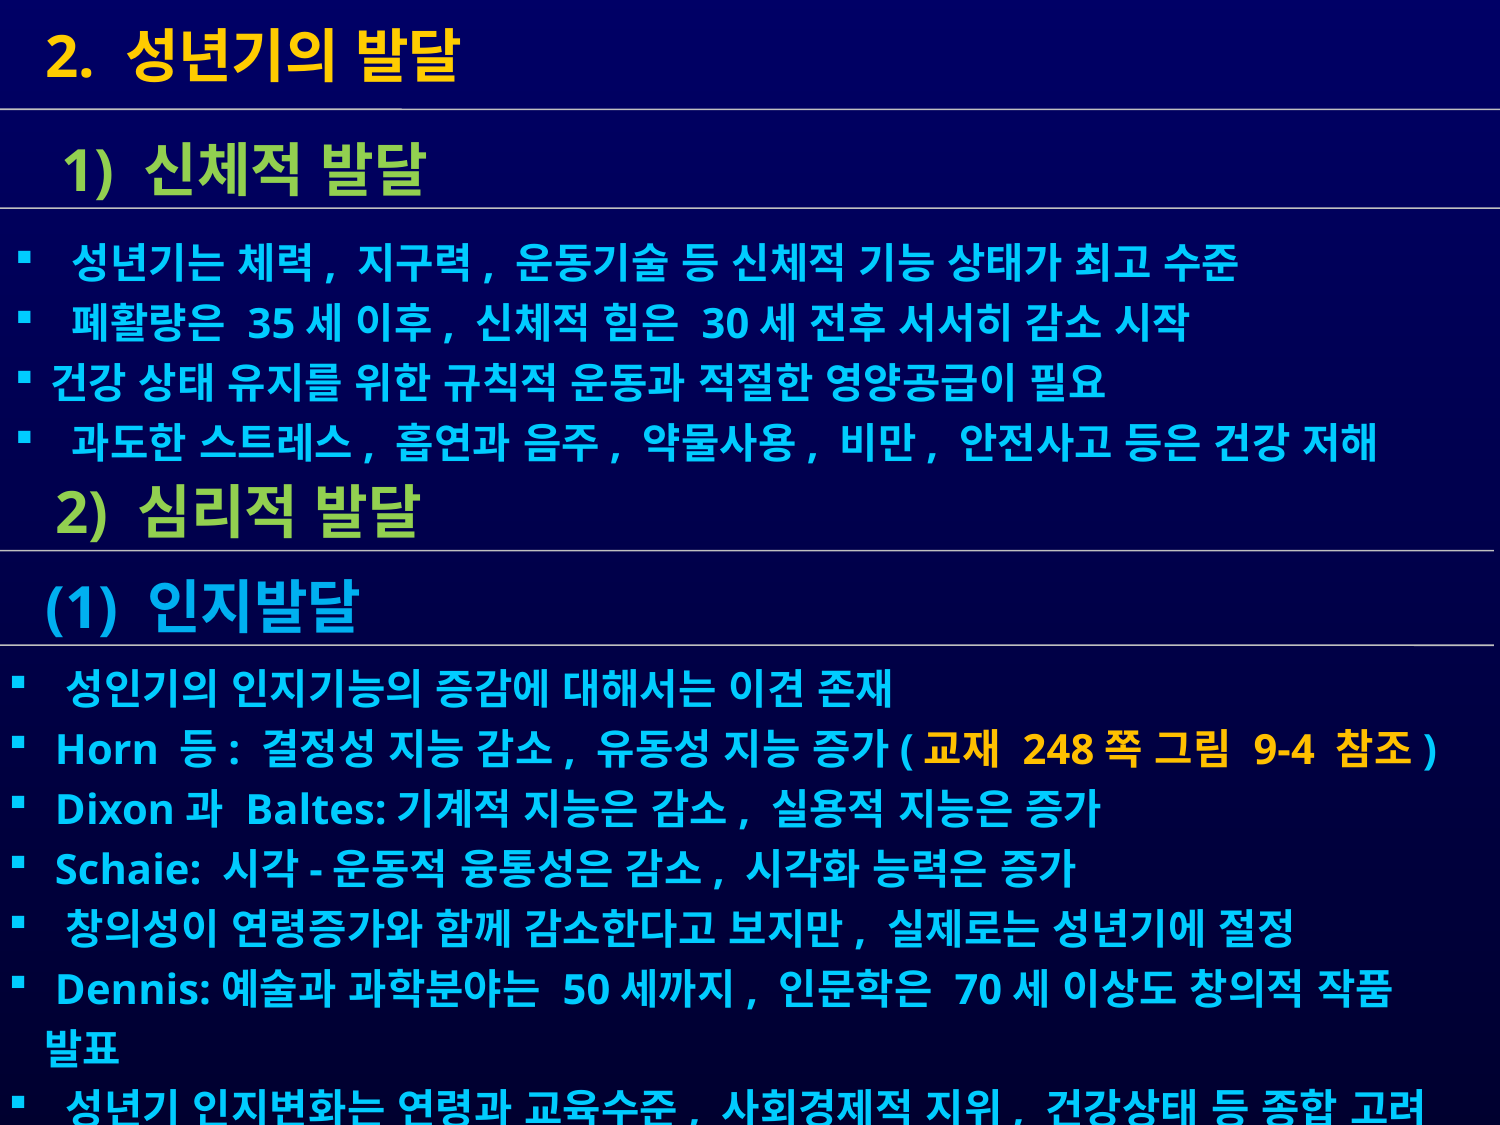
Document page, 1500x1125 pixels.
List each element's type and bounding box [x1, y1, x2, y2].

text_box [0, 11, 1500, 1125]
